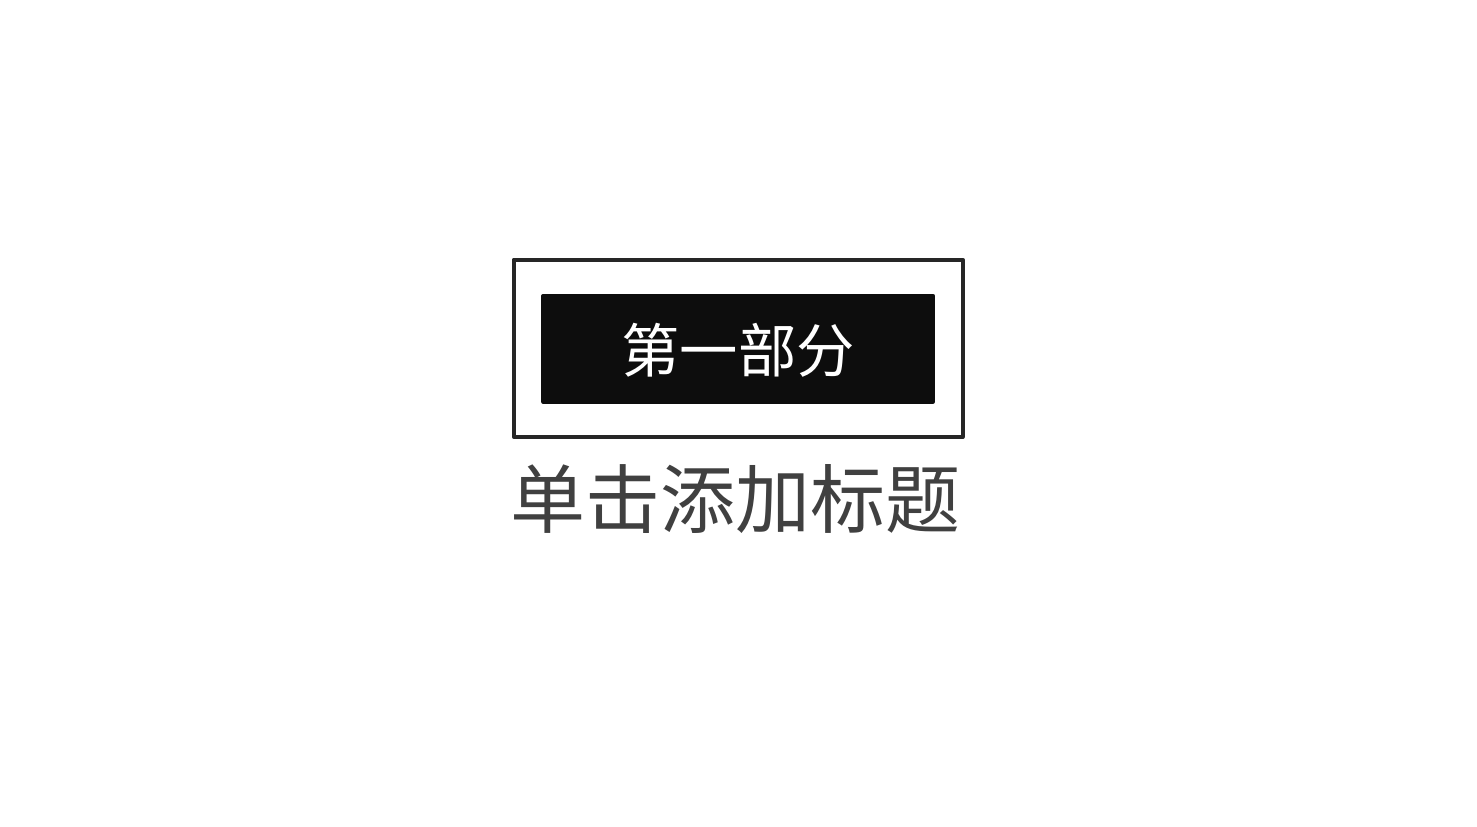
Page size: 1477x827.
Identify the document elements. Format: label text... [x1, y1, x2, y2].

text_box [512, 258, 965, 439]
text_box 单击添加标题 [510, 452, 961, 543]
text_box 第一部分 [541, 294, 935, 404]
